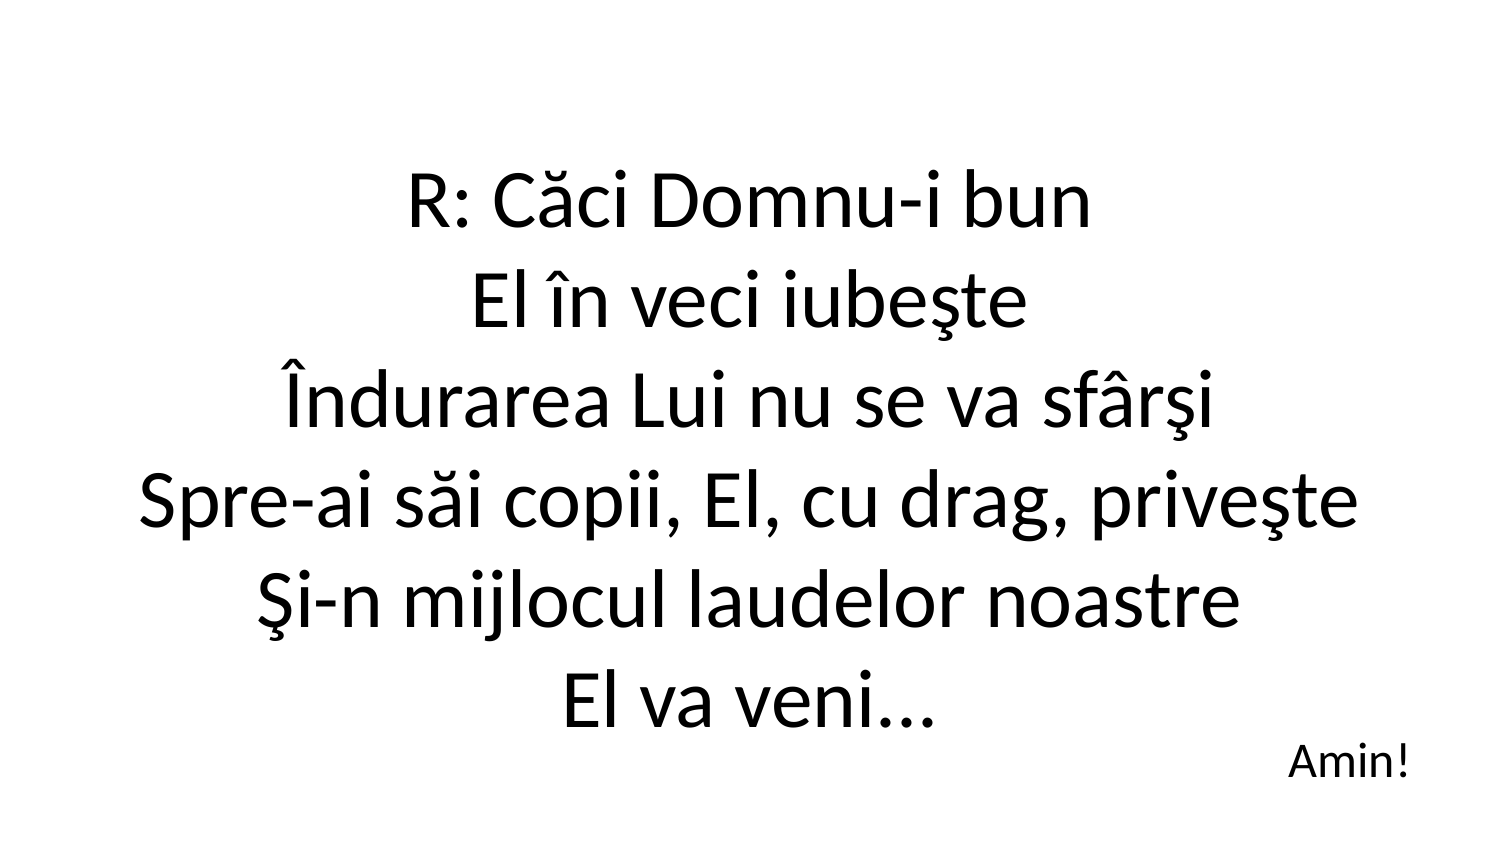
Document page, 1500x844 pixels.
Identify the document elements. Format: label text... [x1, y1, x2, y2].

text_box Amin! [1273, 674, 1427, 795]
text_box R: Căci Domnu-i bun El în veci iubeşte Îndurarea Lui nu se va sfârşi Spre-ai săi copii, El, cu drag, priveşte Şi-n mijlocul laudelor noastre El va veni... [124, 92, 1376, 752]
